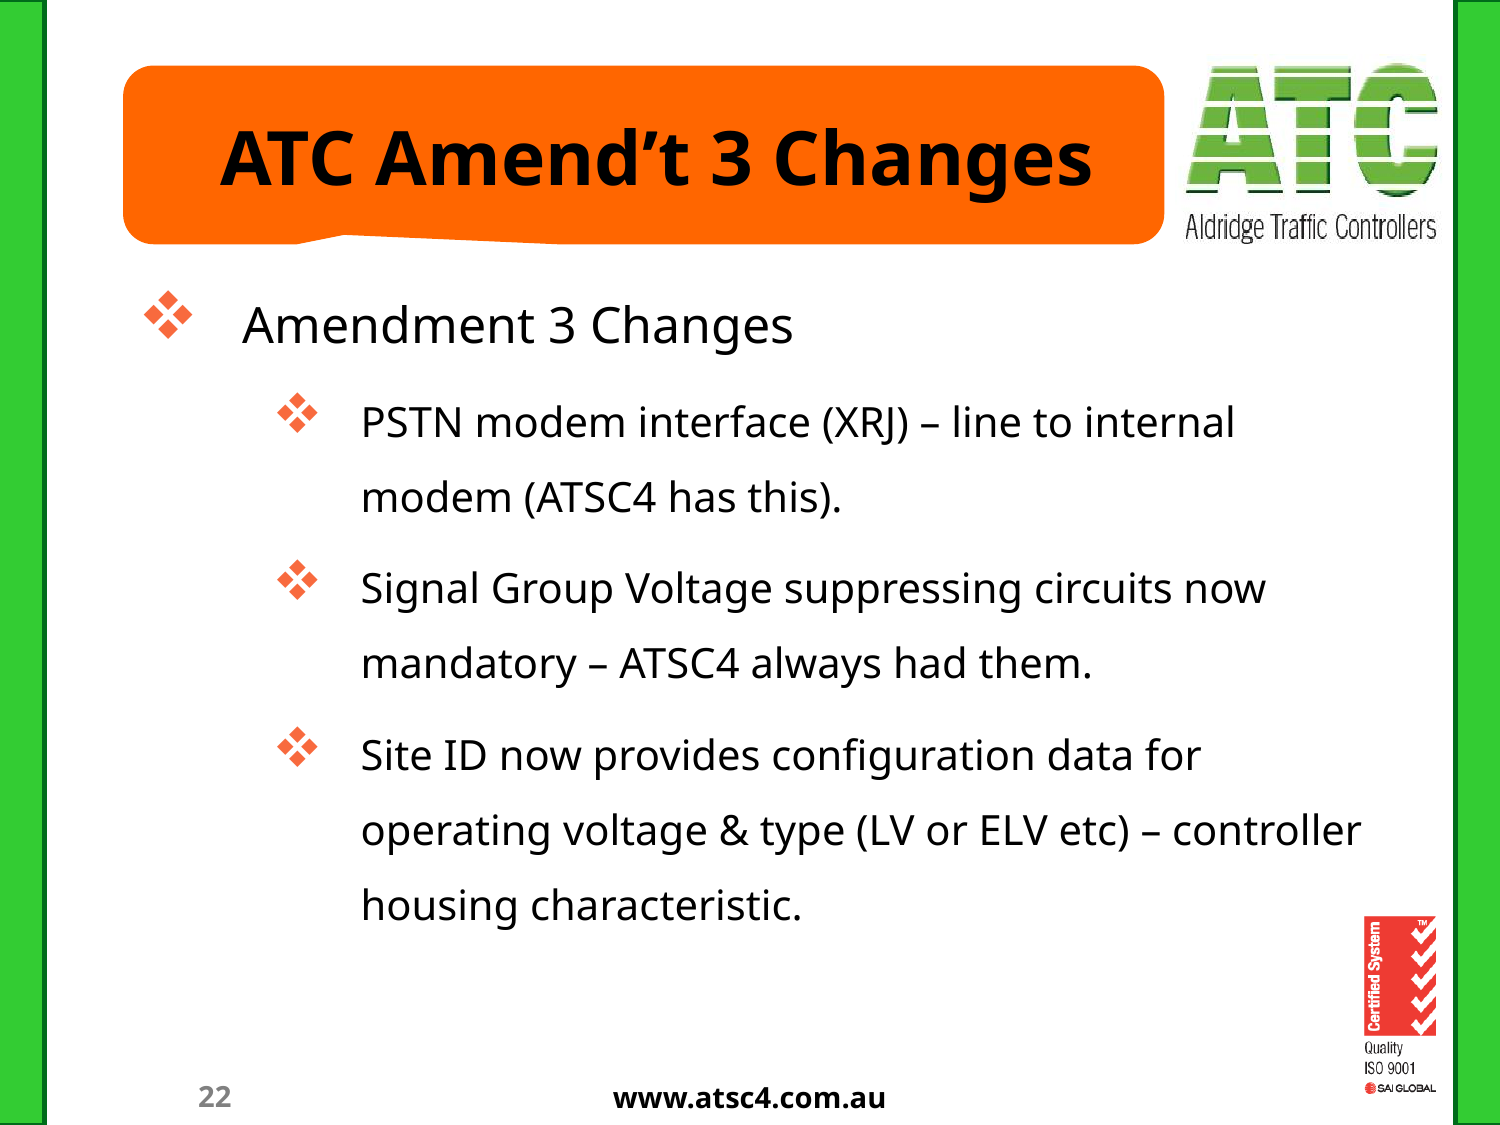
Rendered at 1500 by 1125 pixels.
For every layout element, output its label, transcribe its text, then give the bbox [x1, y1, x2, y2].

list Amendment 3 Changes PSTN modem interface (XRJ) – line to internal modem (ATSC4 has this). Signal Group Voltage suppressing circuits now mandatory – ATSC4 always had them. Site ID now provides configuration data for operating voltage & type (LV or ELV etc) – controller housing characteristic. [123, 256, 1389, 1048]
slide_number 22 [182, 1070, 349, 1107]
picture [1364, 916, 1436, 1094]
footer www.atsc4.com.au [389, 1048, 1111, 1125]
picture [1175, 54, 1447, 252]
title ATC Amend’t 3 Changes [127, 66, 1188, 245]
